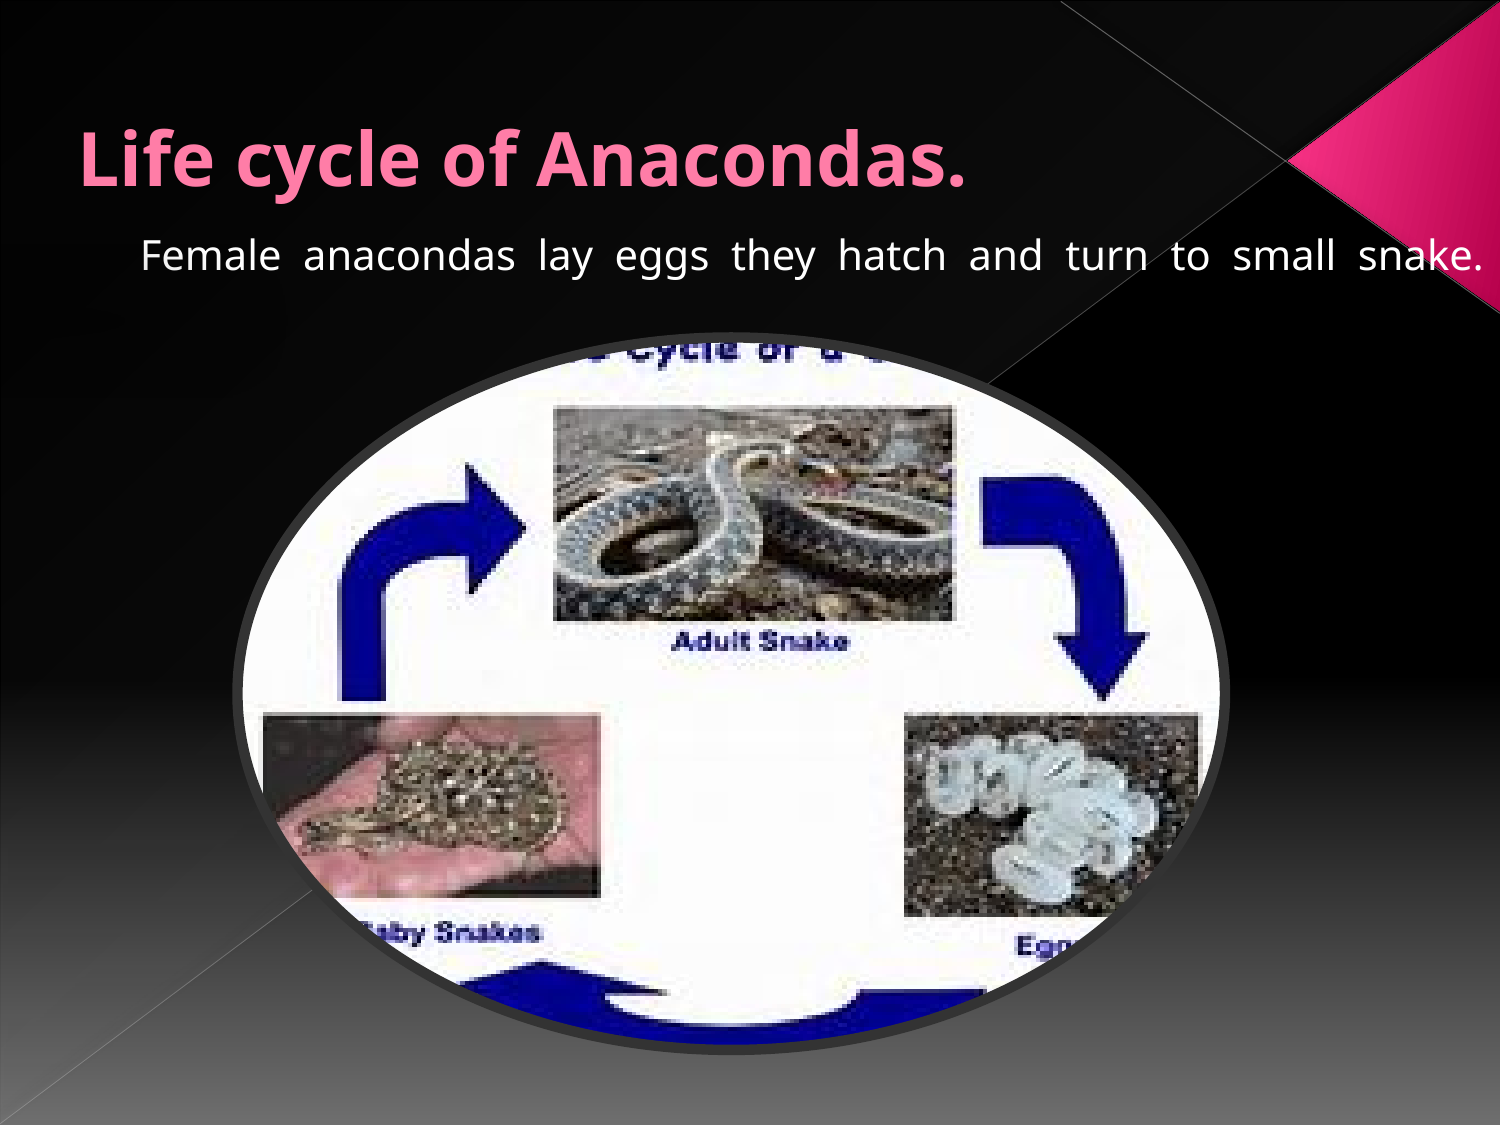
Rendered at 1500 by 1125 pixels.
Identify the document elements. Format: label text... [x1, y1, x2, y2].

title Life cycle of Anacondas. [62, 44, 1250, 244]
picture [237, 337, 1226, 1051]
list Female anacondas lay eggs they hatch and turn to small snake. [115, 221, 1500, 1125]
